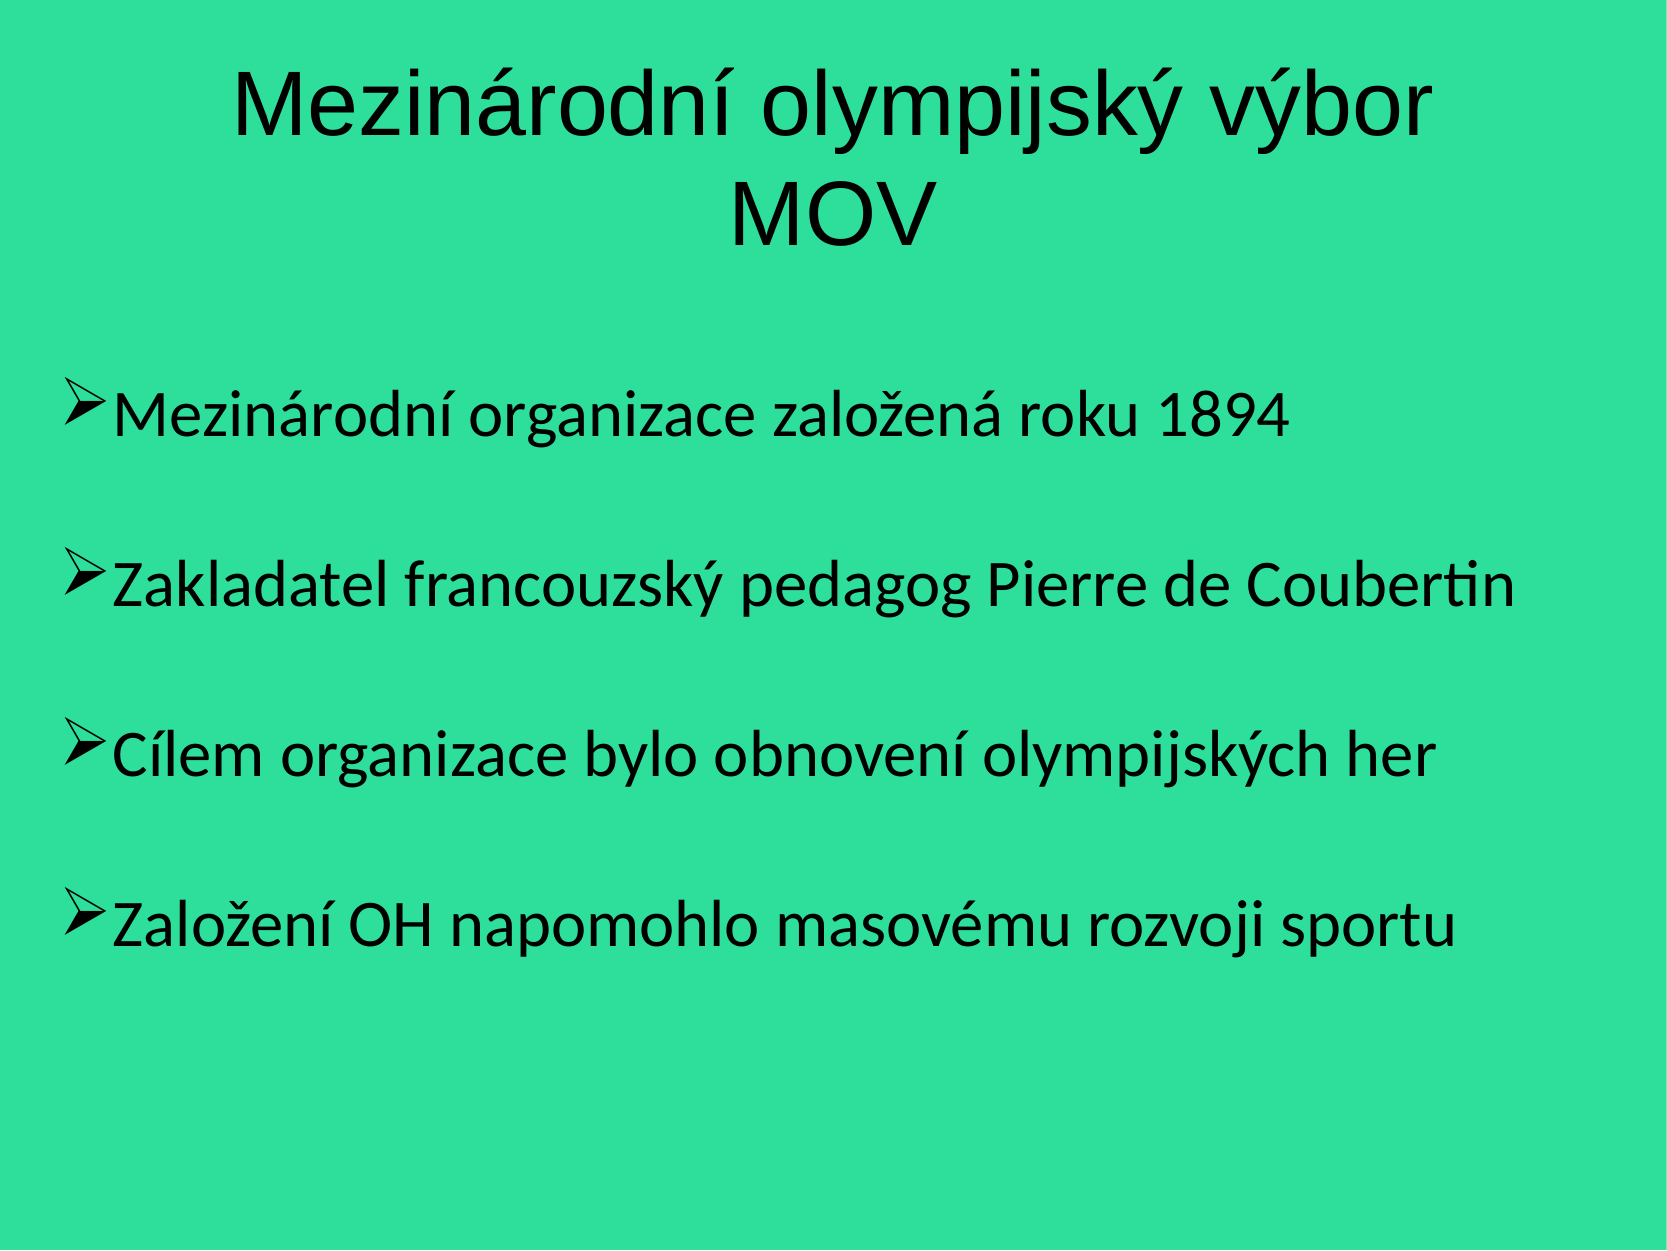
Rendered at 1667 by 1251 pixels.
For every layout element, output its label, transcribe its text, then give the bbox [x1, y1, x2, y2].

title Mezinárodní olympijský výbor MOV [83, 49, 1584, 259]
list Mezinárodní organizace založená roku 1894 Zakladatel francouzský pedagog Pierre de Coubertin Cílem organizace bylo obnovení olympijských her Založení OH napomohlo masovému rozvoji sportu [41, 329, 1637, 1086]
